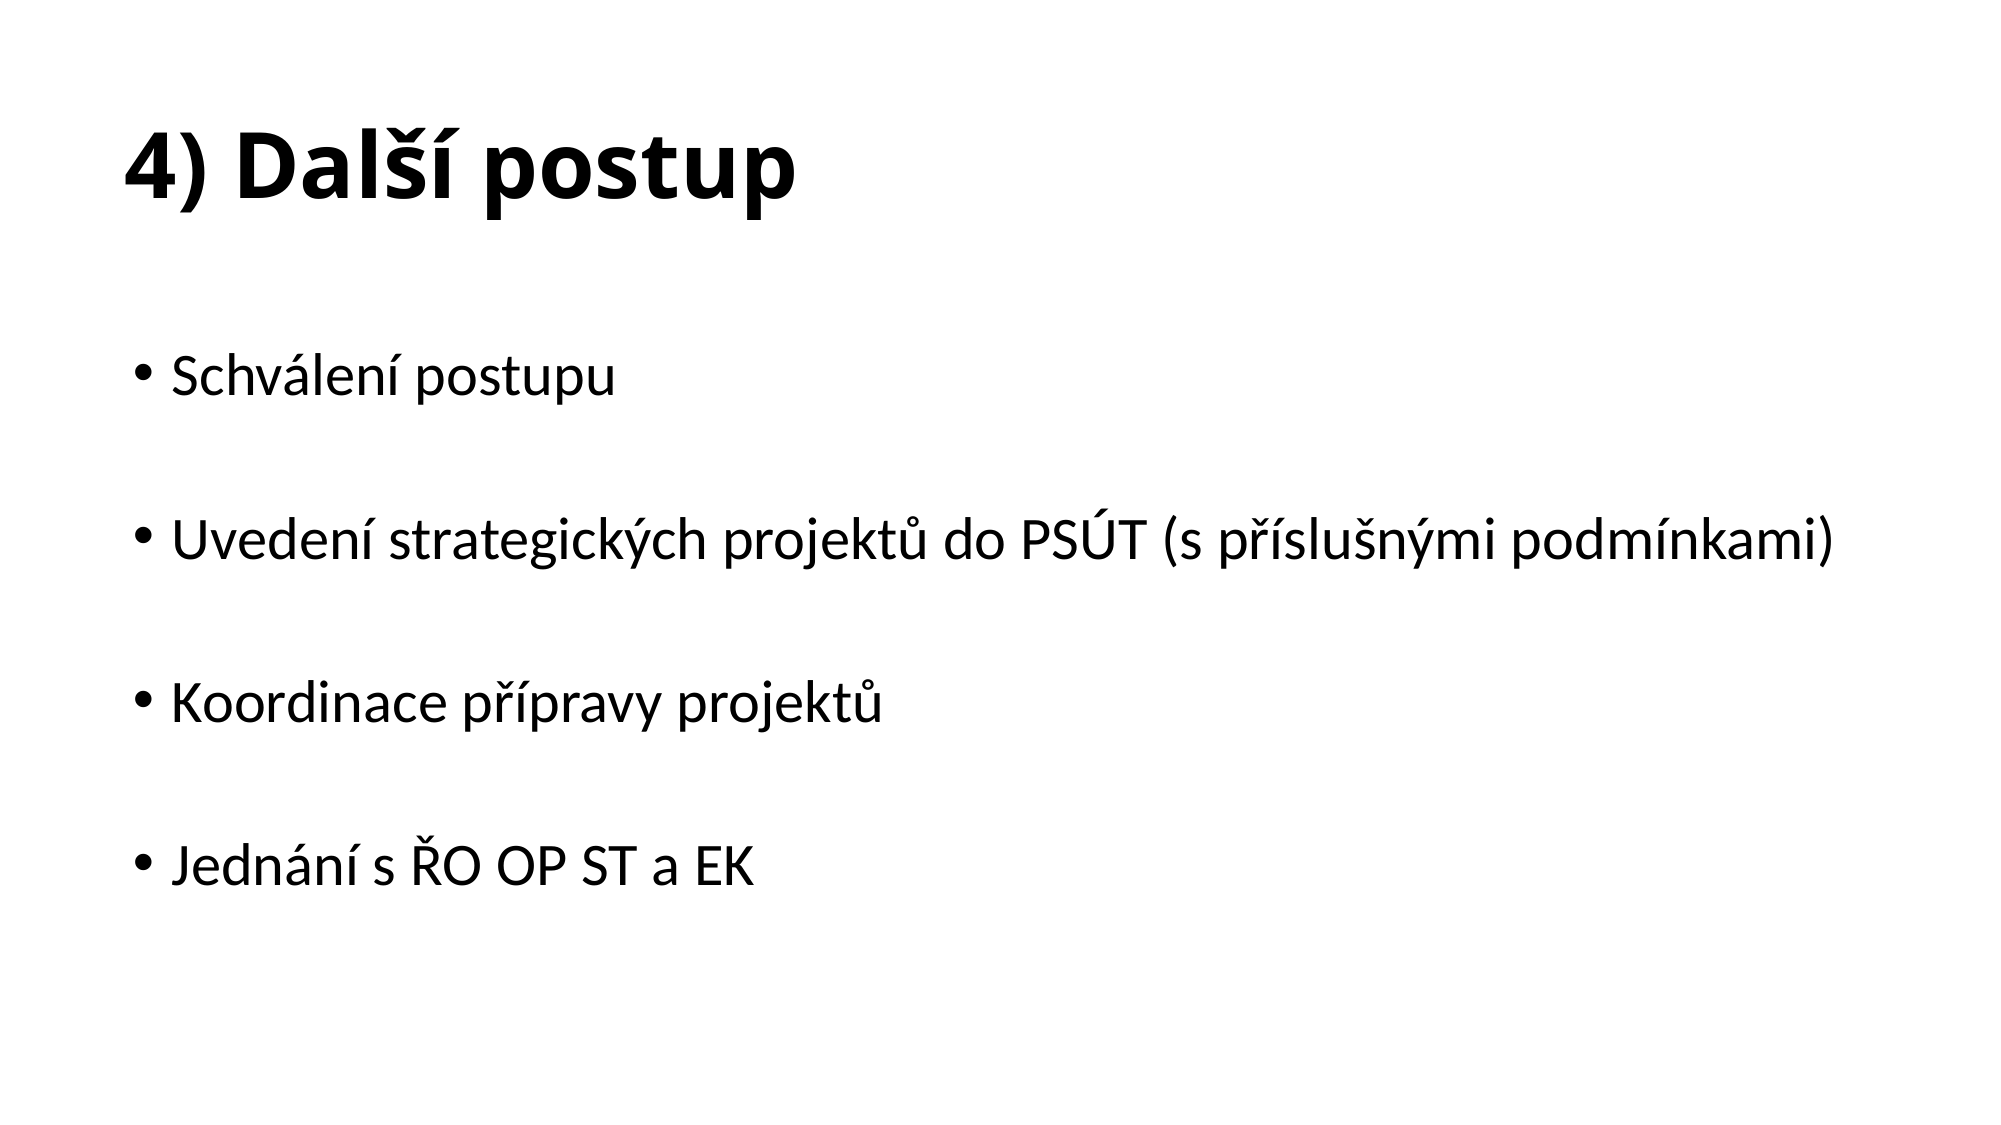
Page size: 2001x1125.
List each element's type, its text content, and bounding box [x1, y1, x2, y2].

list Schválení postupu Uvedení strategických projektů do PSÚT (s příslušnými podmínkami) Koordinace přípravy projektů Jednání s ŘO OP ST a EK [117, 255, 1882, 970]
title 4) Další postup [109, 59, 1835, 278]
